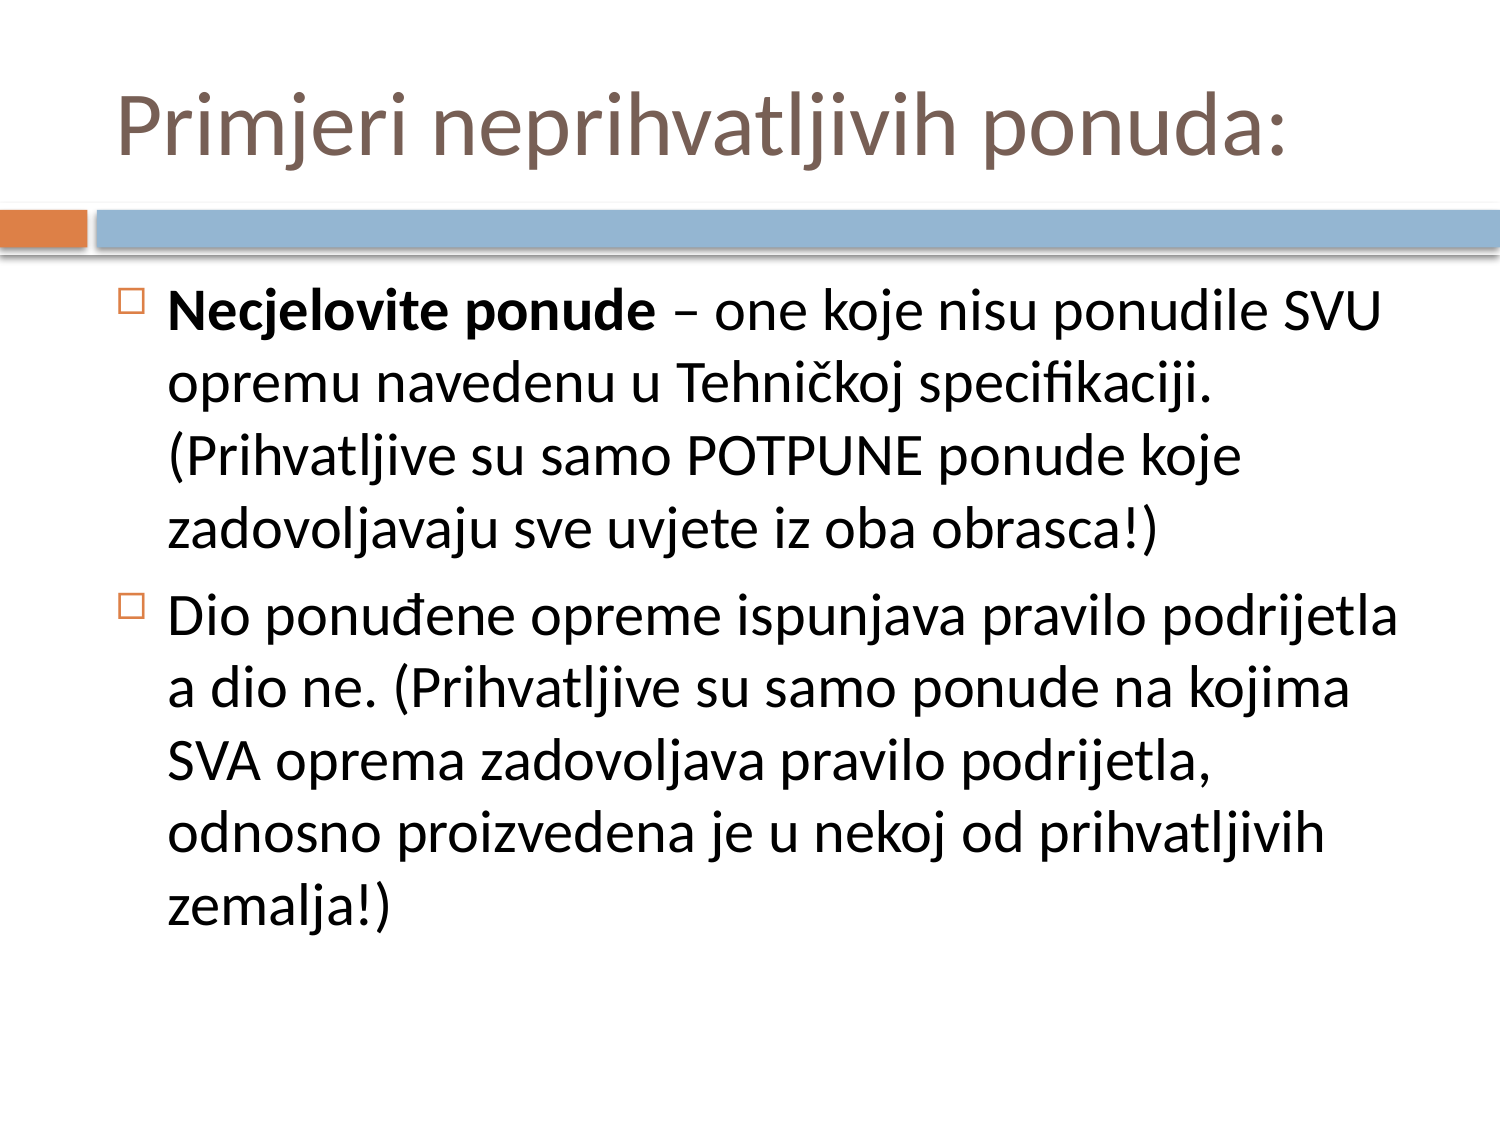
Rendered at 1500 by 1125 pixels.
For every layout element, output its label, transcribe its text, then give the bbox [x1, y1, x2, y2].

list Necjelovite ponude – one koje nisu ponudile SVU opremu navedenu u Tehničkoj specifikaciji. (Prihvatljive su samo POTPUNE ponude koje zadovoljavaju sve uvjete iz oba obrasca!) Dio ponuđene opreme ispunjava pravilo podrijetla a dio ne. (Prihvatljive su samo ponude na kojima SVA oprema zadovoljava pravilo podrijetla, odnosno proizvedena je u nekoj od prihvatljivih zemalja!) [100, 262, 1439, 1001]
title Primjeri neprihvatljivih ponuda: [100, 37, 1439, 201]
